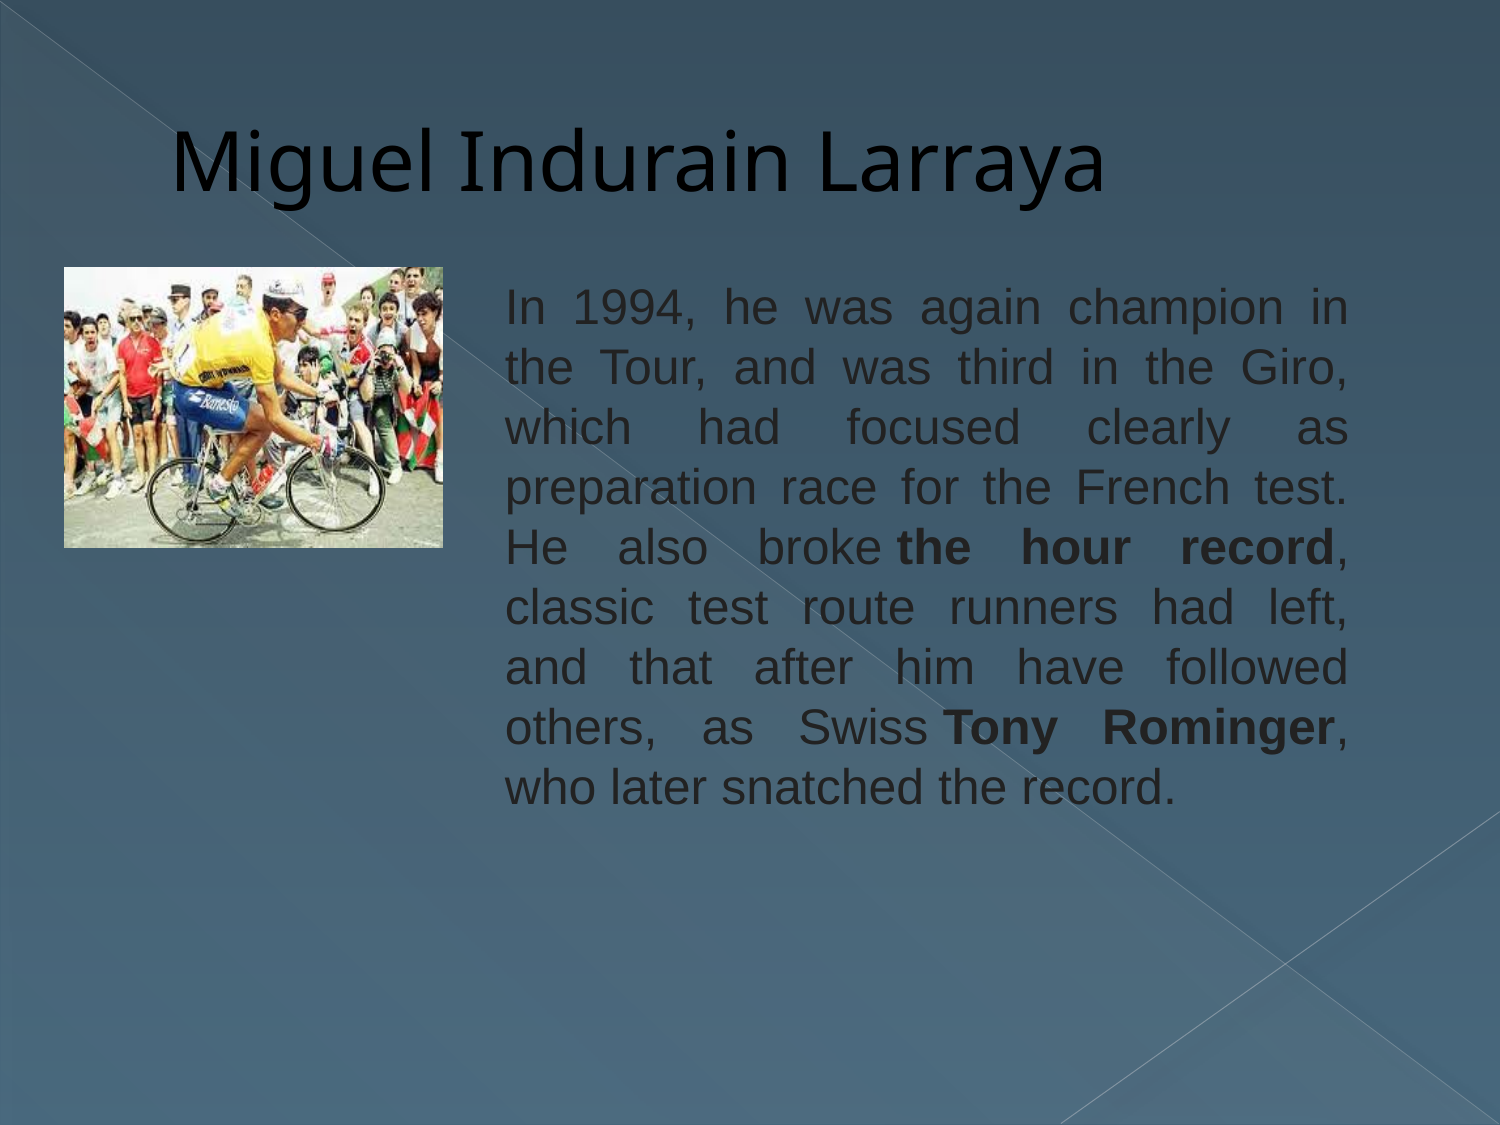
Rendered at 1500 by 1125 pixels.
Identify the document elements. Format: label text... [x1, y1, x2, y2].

text_box In 1994, he was again champion in the Tour, and was third in the Giro, which had focused clearly as preparation race for the French test. He also broke the hour record, classic test route runners had left, and that after him have followed others, as Swiss Tony Rominger, who later snatched the record. [490, 267, 1365, 822]
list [64, 266, 444, 548]
title Miguel Indurain Larraya [75, 43, 1425, 274]
